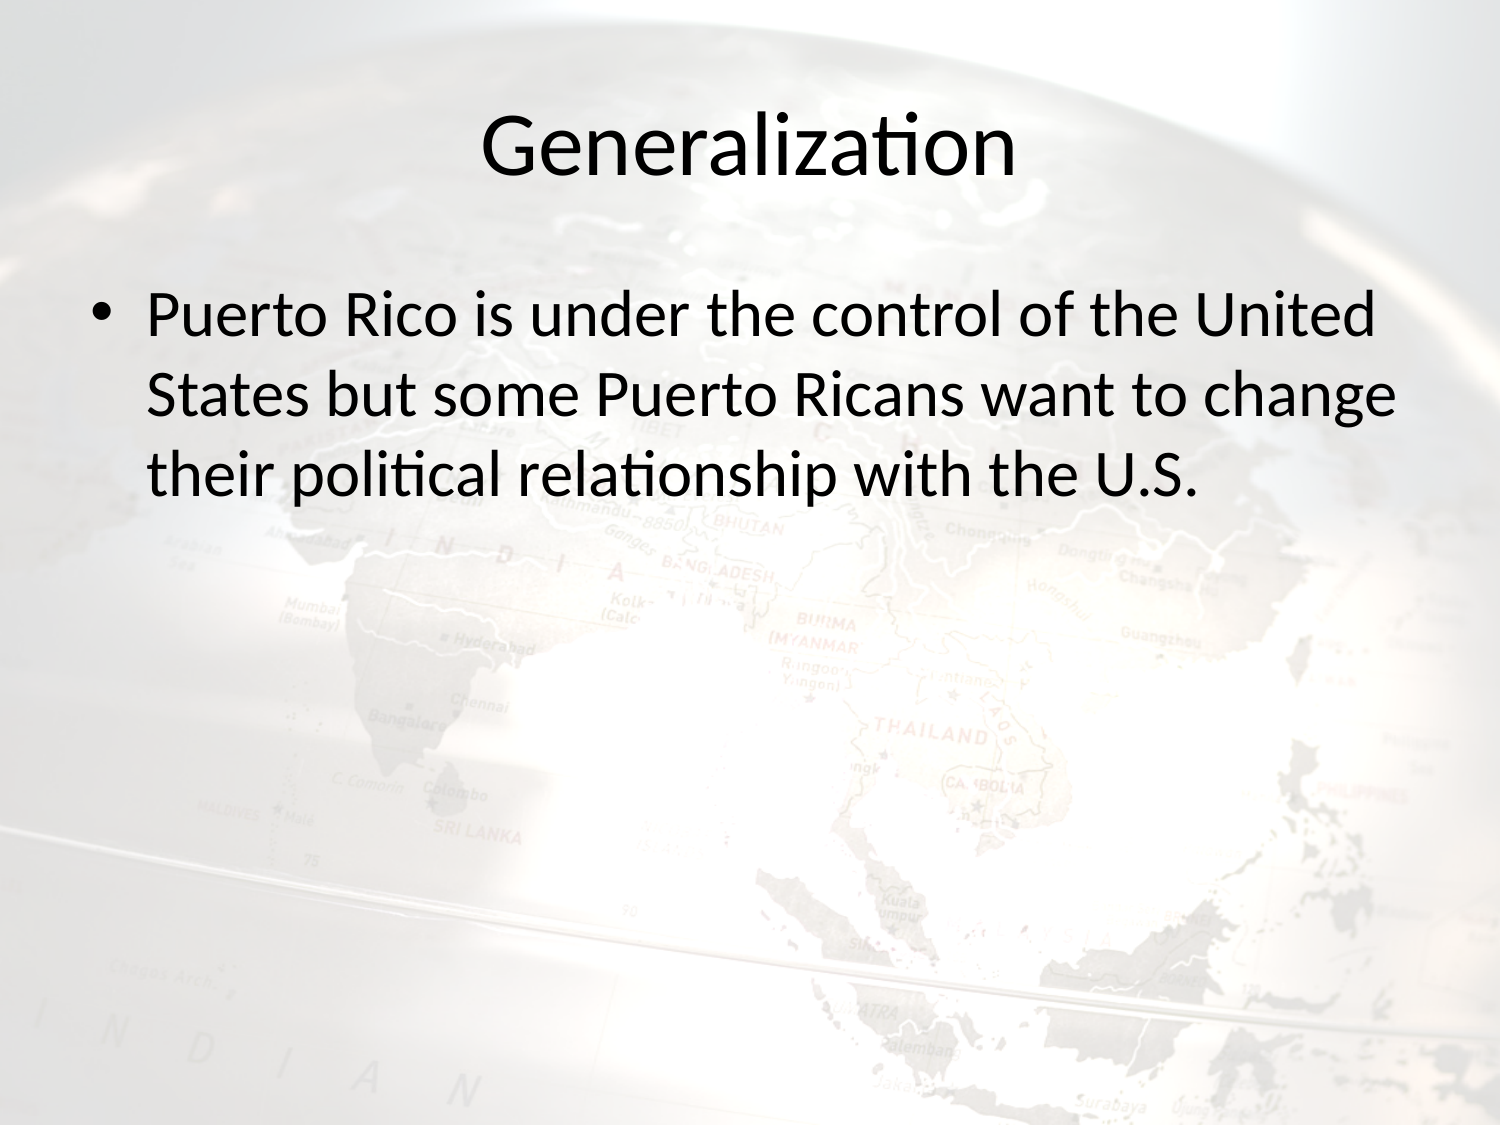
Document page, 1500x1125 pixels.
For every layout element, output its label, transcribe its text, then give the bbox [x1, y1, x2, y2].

list Puerto Rico is under the control of the United States but some Puerto Ricans want to change their political relationship with the U.S. [75, 262, 1425, 1005]
title Generalization [75, 45, 1425, 233]
